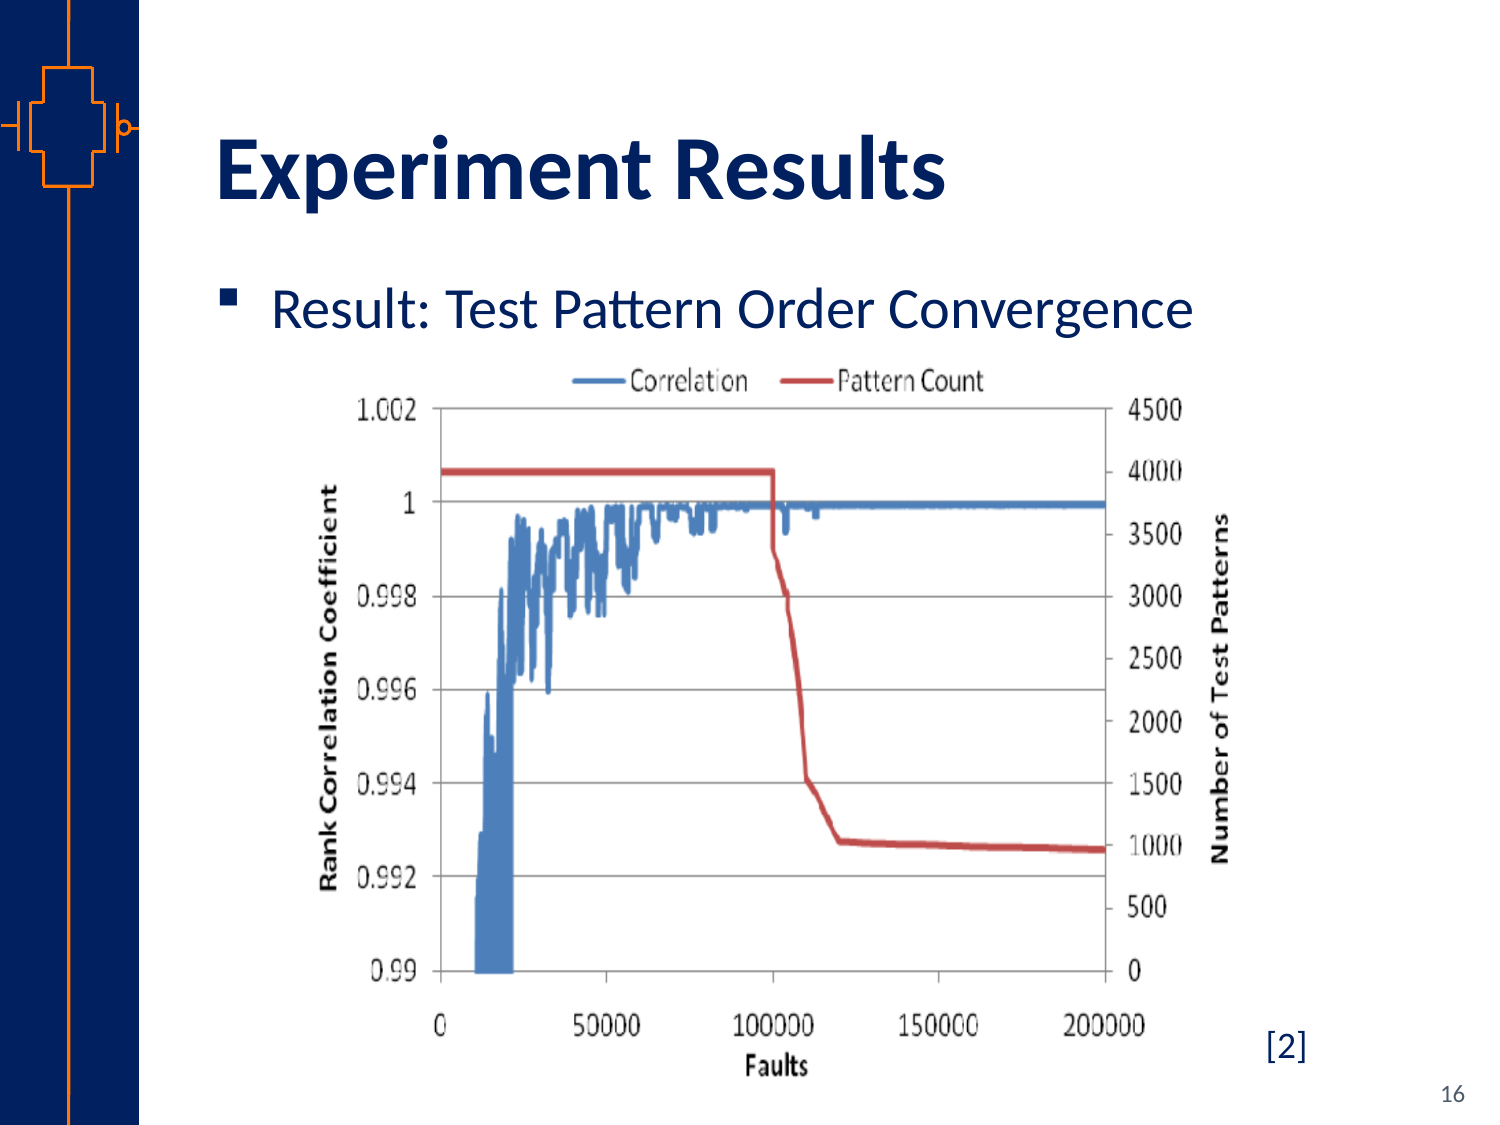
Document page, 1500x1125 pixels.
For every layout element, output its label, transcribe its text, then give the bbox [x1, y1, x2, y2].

slide_number 16 [1425, 1062, 1488, 1123]
list Result: Test Pattern Order Convergence [200, 262, 1425, 988]
picture [315, 357, 1239, 1086]
title Experiment Results [200, 37, 1388, 225]
text_box [2] [1250, 1013, 1330, 1085]
